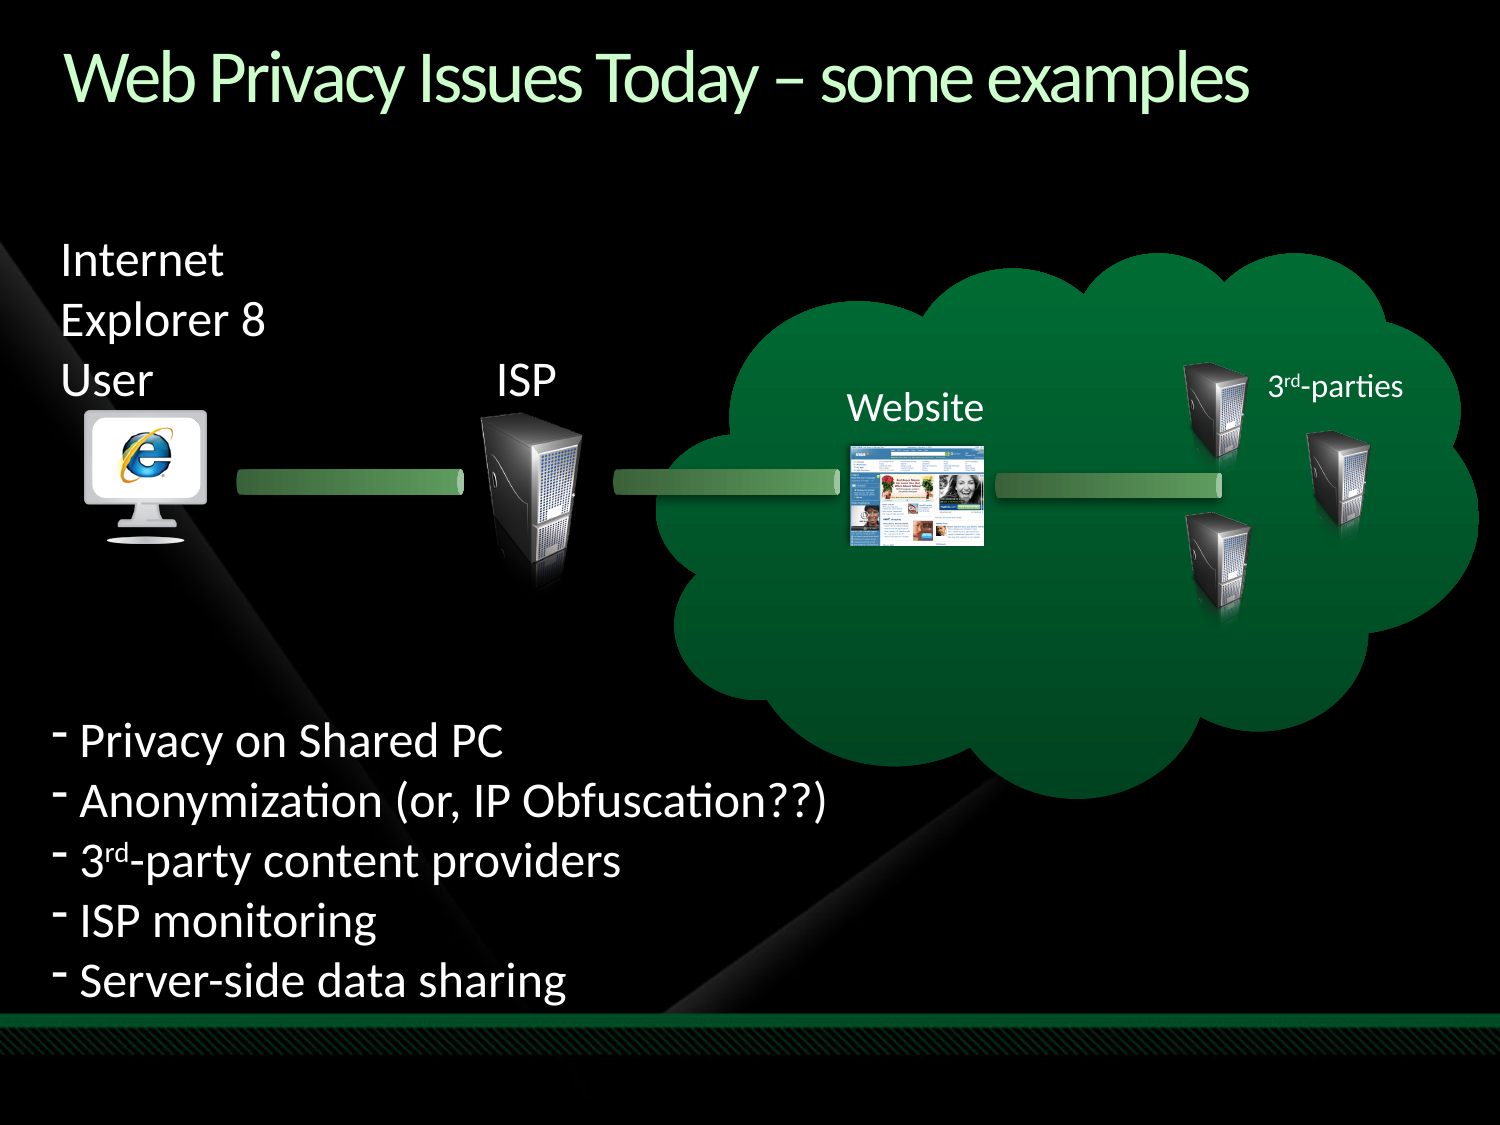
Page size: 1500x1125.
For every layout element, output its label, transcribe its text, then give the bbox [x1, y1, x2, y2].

text_box [613, 469, 841, 495]
title Web Privacy Issues Today – some examples [63, 37, 1438, 120]
picture [0, 0, 1500, 1125]
text_box [236, 469, 464, 495]
text_box [995, 472, 1181, 499]
text_box Privacy on Shared PC Anonymization (or, IP Obfuscation??) 3rd-party content providers ISP monitoring Server-side data sharing [36, 700, 1028, 1016]
text_box Website [831, 372, 1014, 438]
text_box Internet Explorer 8 User [45, 219, 340, 414]
text_box ISP [481, 339, 663, 414]
text_box [655, 253, 1479, 800]
text_box 3rd-parties [1252, 356, 1434, 412]
